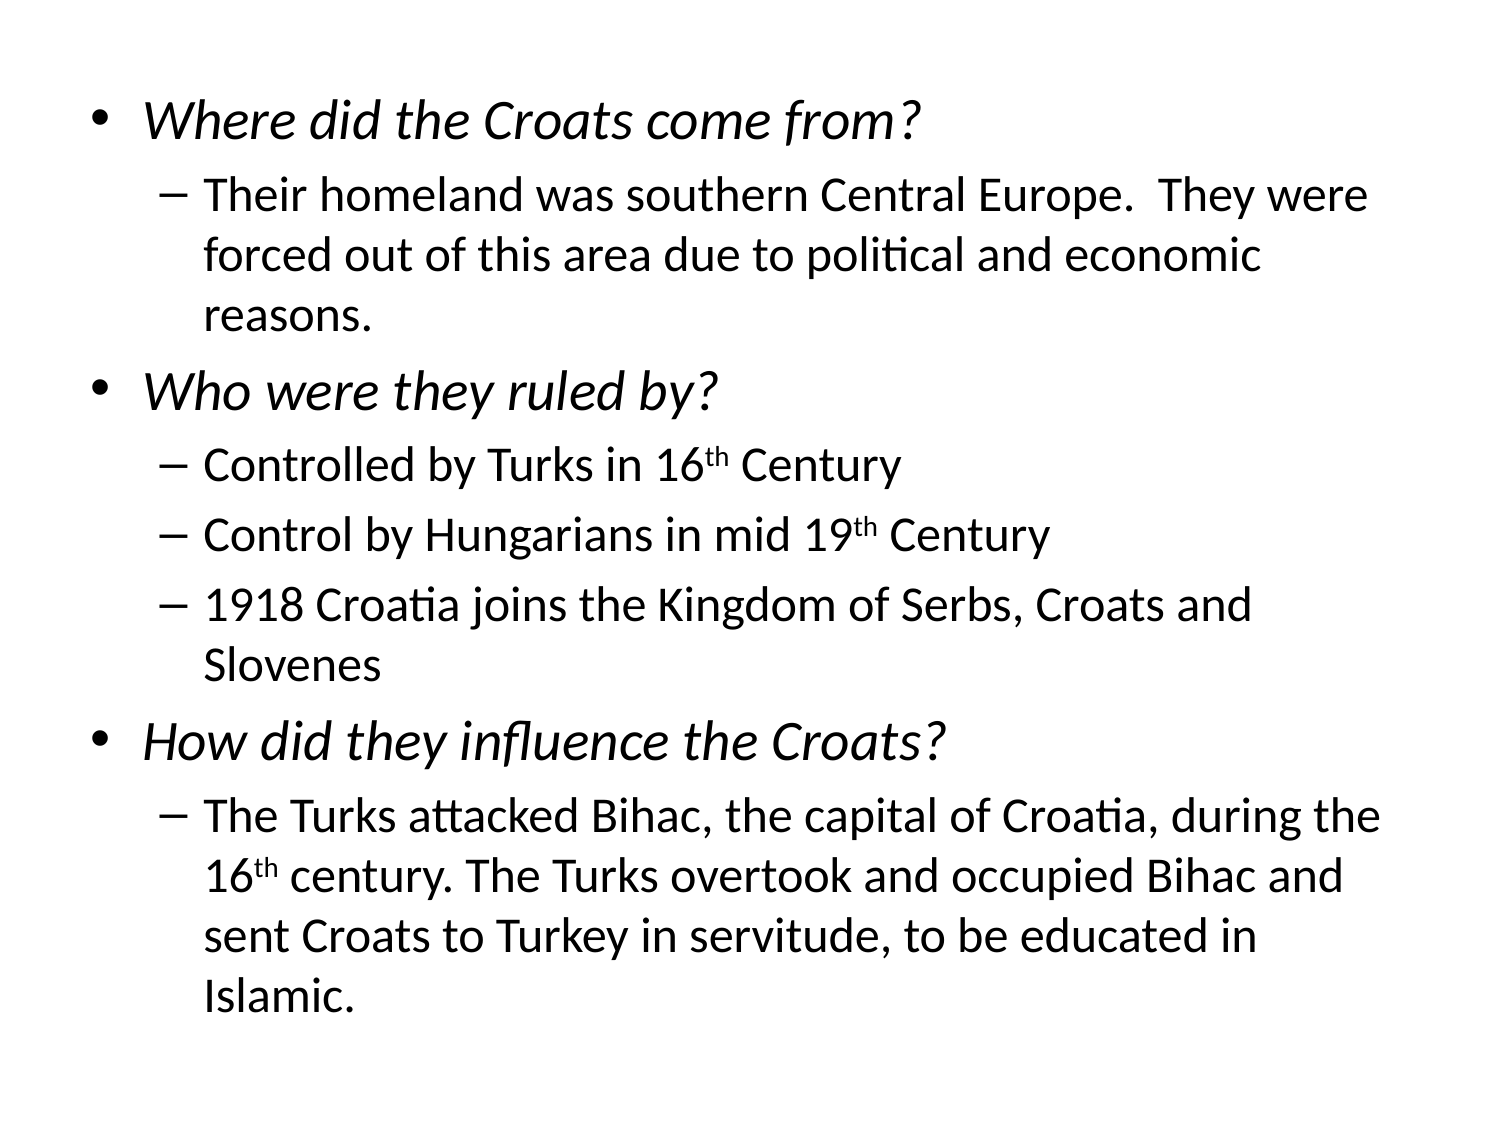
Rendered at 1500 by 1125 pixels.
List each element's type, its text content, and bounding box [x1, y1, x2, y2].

list Where did the Croats come from? Their homeland was southern Central Europe. They were forced out of this area due to political and economic reasons. Who were they ruled by? Controlled by Turks in 16th Century Control by Hungarians in mid 19th Century 1918 Croatia joins the Kingdom of Serbs, Croats and Slovenes How did they influence the Croats? The Turks attacked Bihac, the capital of Croatia, during the 16th century. The Turks overtook and occupied Bihac and sent Croats to Turkey in servitude, to be educated in Islamic. [75, 75, 1425, 1038]
